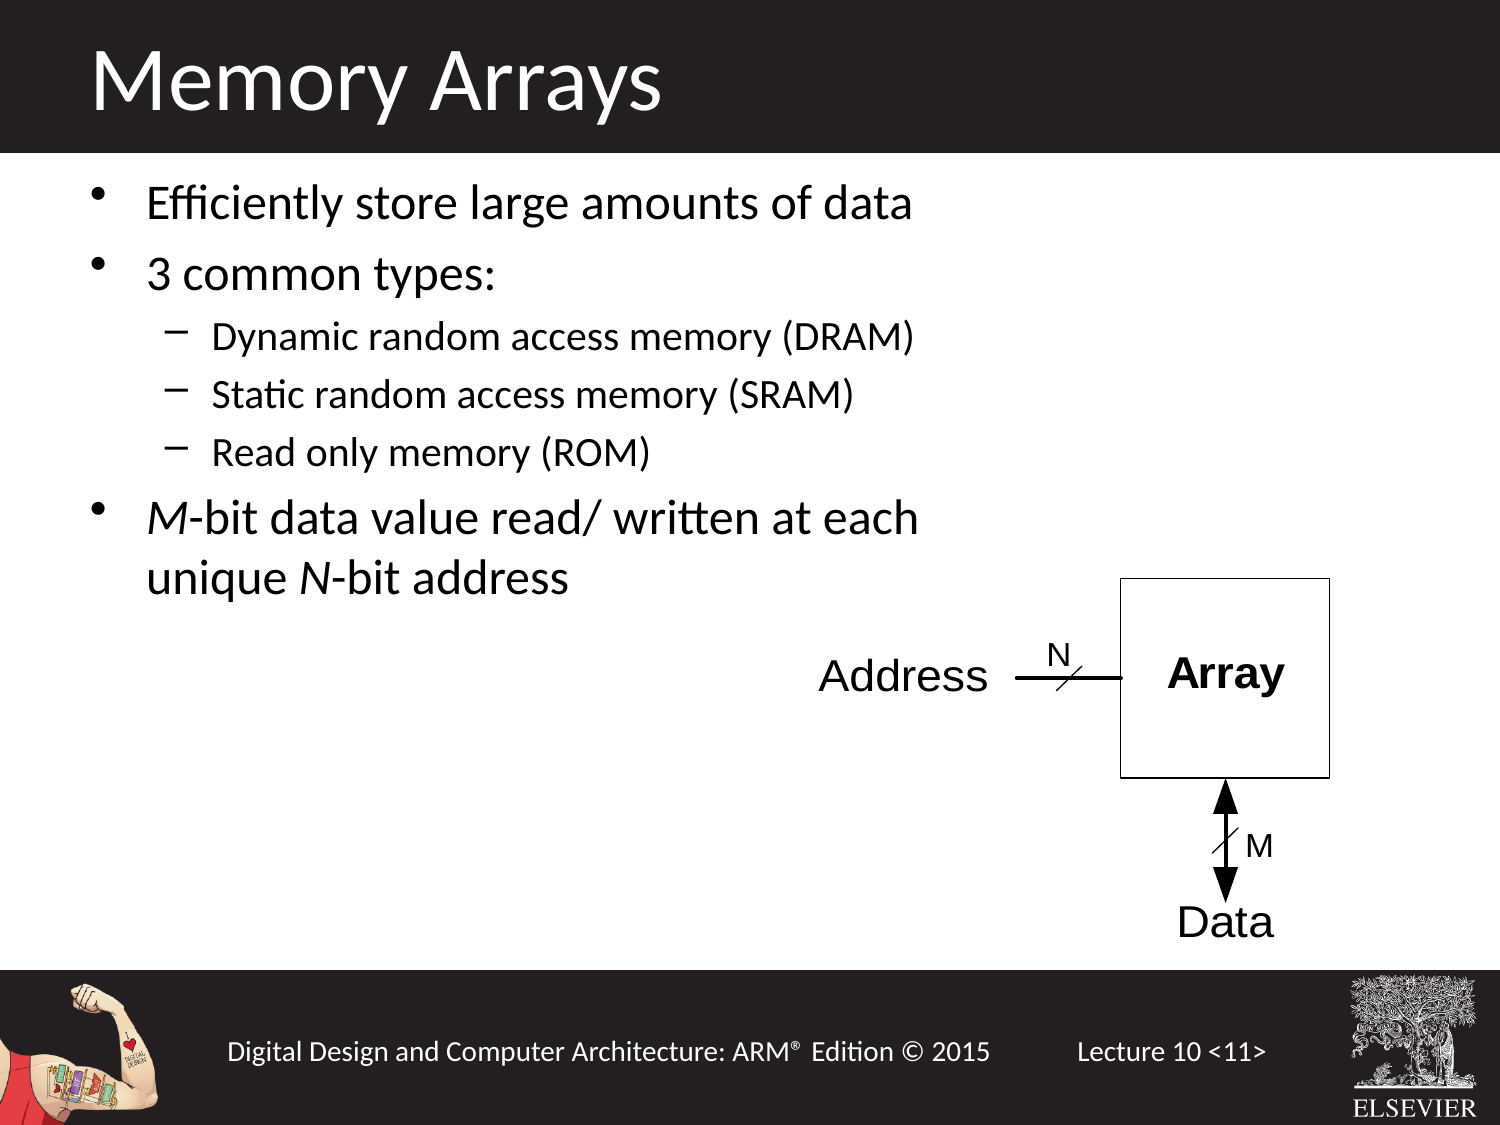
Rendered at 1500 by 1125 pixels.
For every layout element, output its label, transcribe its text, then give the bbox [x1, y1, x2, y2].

text_box Memory Arrays [75, 11, 1375, 136]
picture [1350, 974, 1477, 1117]
text_box [1363, 174, 1413, 1025]
picture [0, 979, 163, 1125]
text_box [37, 174, 1363, 1025]
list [784, 570, 1338, 976]
text_box Efficiently store large amounts of data 3 common types: Dynamic random access memory (DRAM) Static random access memory (SRAM) Read only memory (ROM) M-bit data value read/ written at each unique N-bit address [74, 162, 988, 1013]
